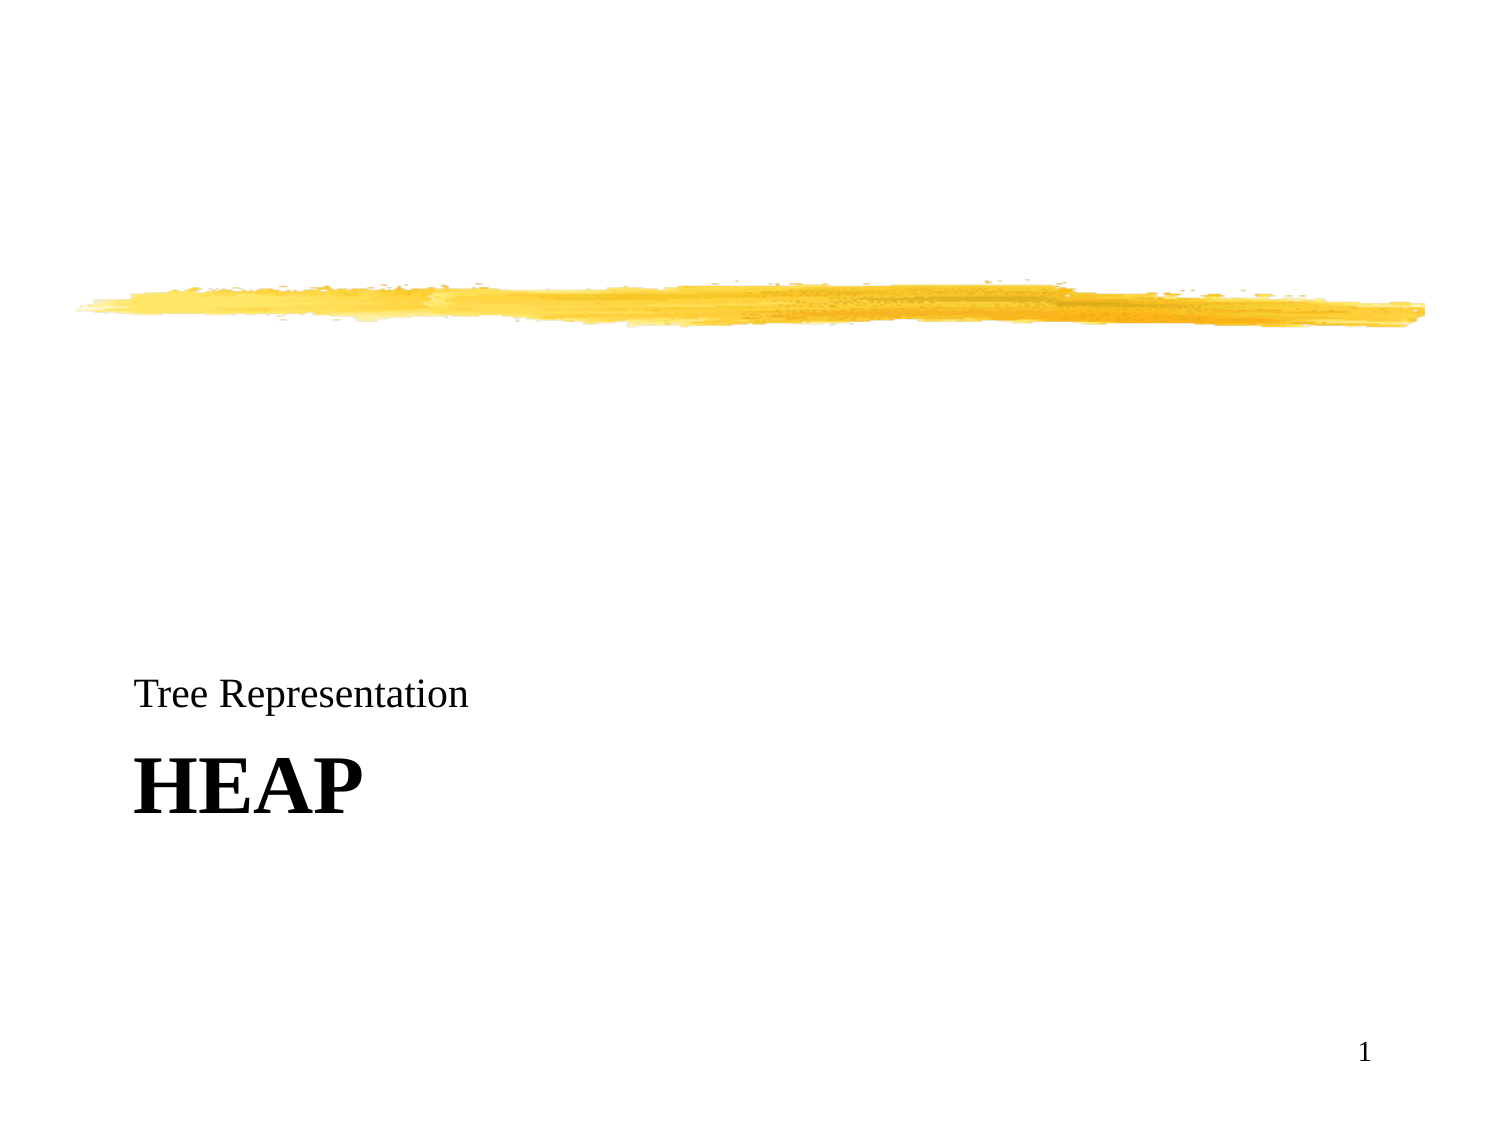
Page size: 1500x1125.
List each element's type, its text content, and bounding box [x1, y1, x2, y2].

title Heap [118, 724, 1394, 947]
list Tree Representation [118, 476, 1394, 724]
picture [75, 274, 1425, 338]
slide_number 1 [1074, 1024, 1388, 1101]
